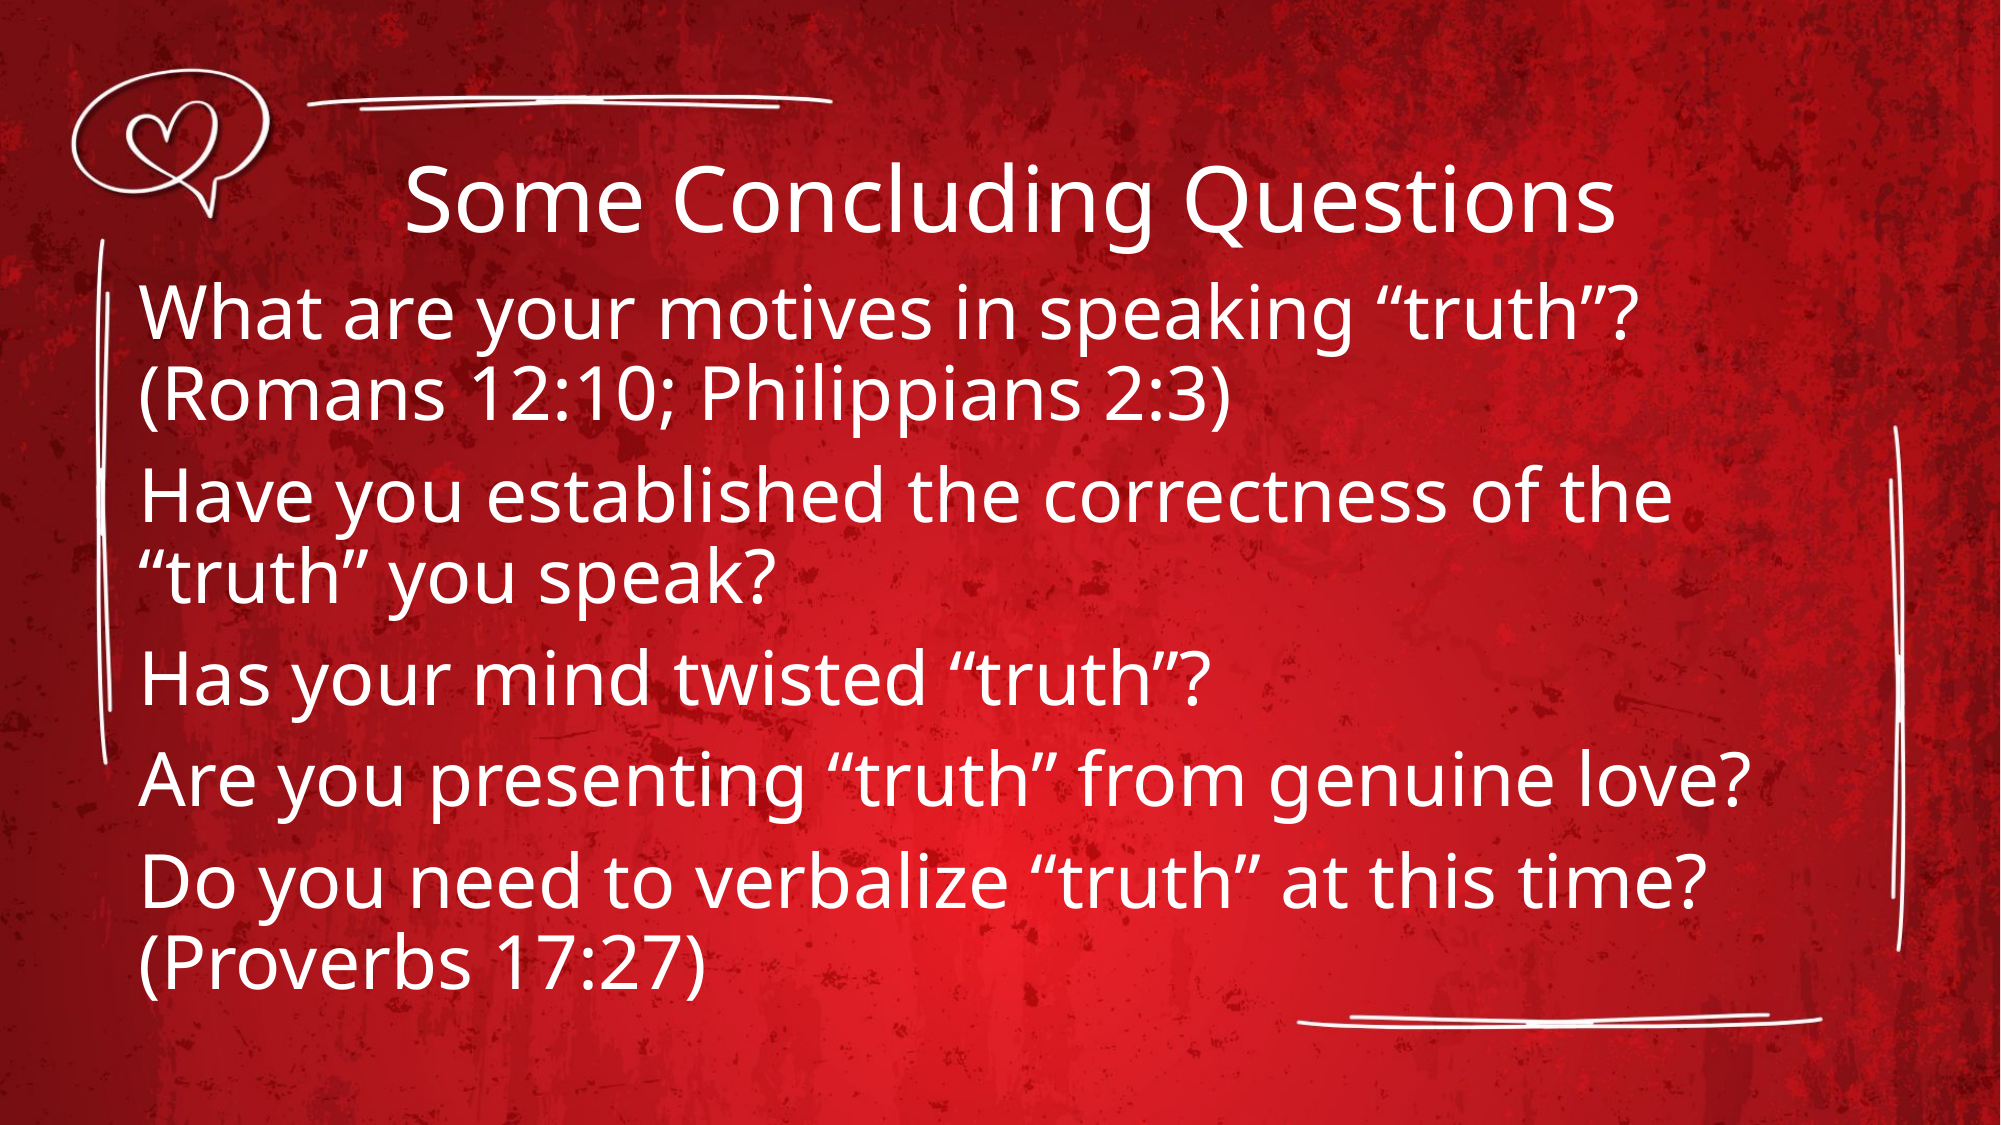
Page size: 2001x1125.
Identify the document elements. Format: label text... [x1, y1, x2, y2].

list What are your motives in speaking “truth”? (Romans 12:10; Philippians 2:3) Have you established the correctness of the “truth” you speak? Has your mind twisted “truth”? Are you presenting “truth” from genuine love? Do you need to verbalize “truth” at this time? (Proverbs 17:27) [123, 238, 1880, 1042]
picture [0, 0, 2001, 1125]
title Some Concluding Questions [289, 117, 1734, 260]
